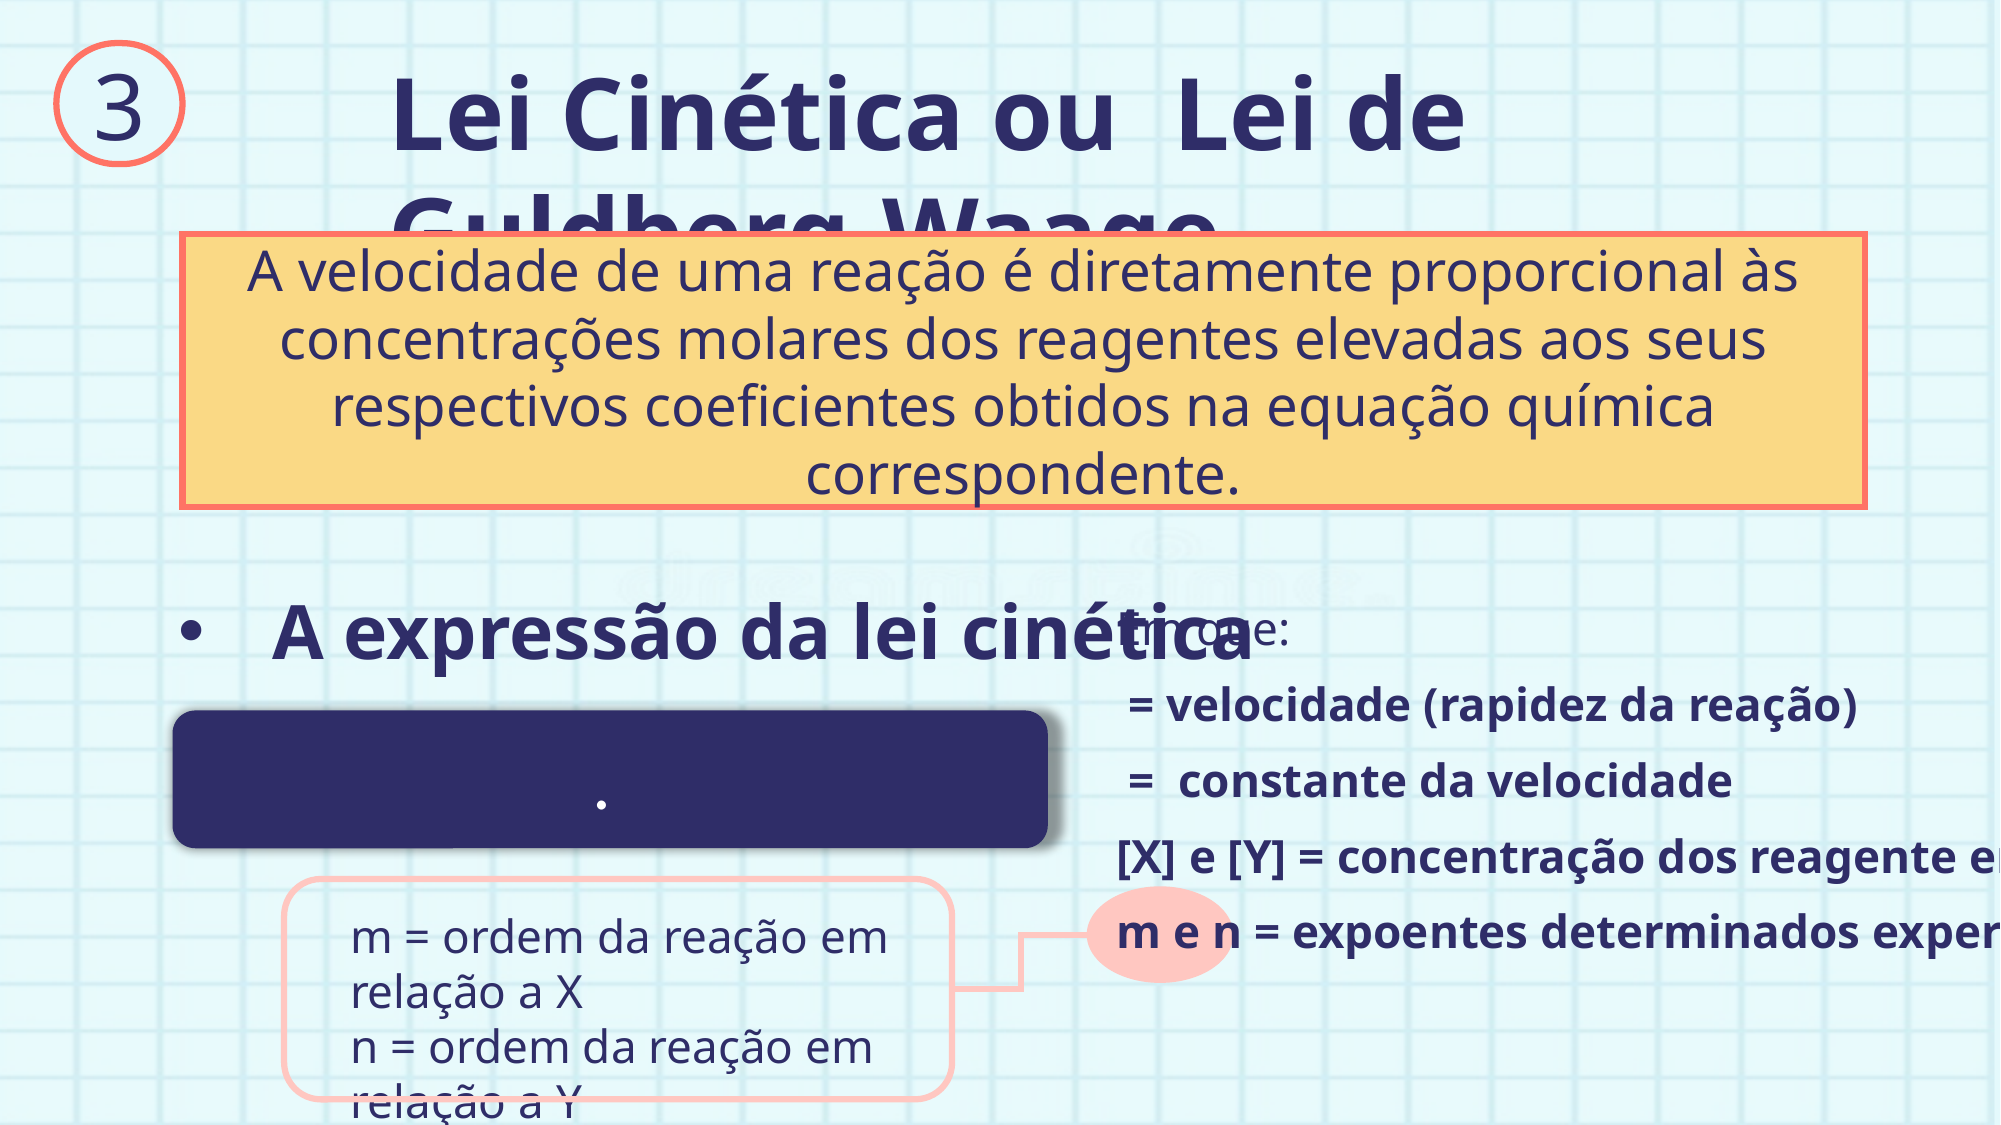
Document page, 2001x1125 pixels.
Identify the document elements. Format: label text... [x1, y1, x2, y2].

text_box 3 [55, 42, 184, 166]
picture [459, 1106, 471, 1115]
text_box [284, 878, 1234, 1100]
picture [524, 1106, 536, 1115]
picture [0, 0, 2001, 1125]
picture [485, 1103, 499, 1115]
text_box A velocidade de uma reação é diretamente proporcional às concentrações molares dos reagentes elevadas aos seus respectivos coeficientes obtidos na equação química correspondente. [181, 233, 1866, 508]
text_box A expressão da lei cinética [163, 577, 1512, 682]
text_box Lei Cinética ou Lei de Guldberg-Waage [374, 43, 1722, 233]
picture [411, 1106, 423, 1115]
